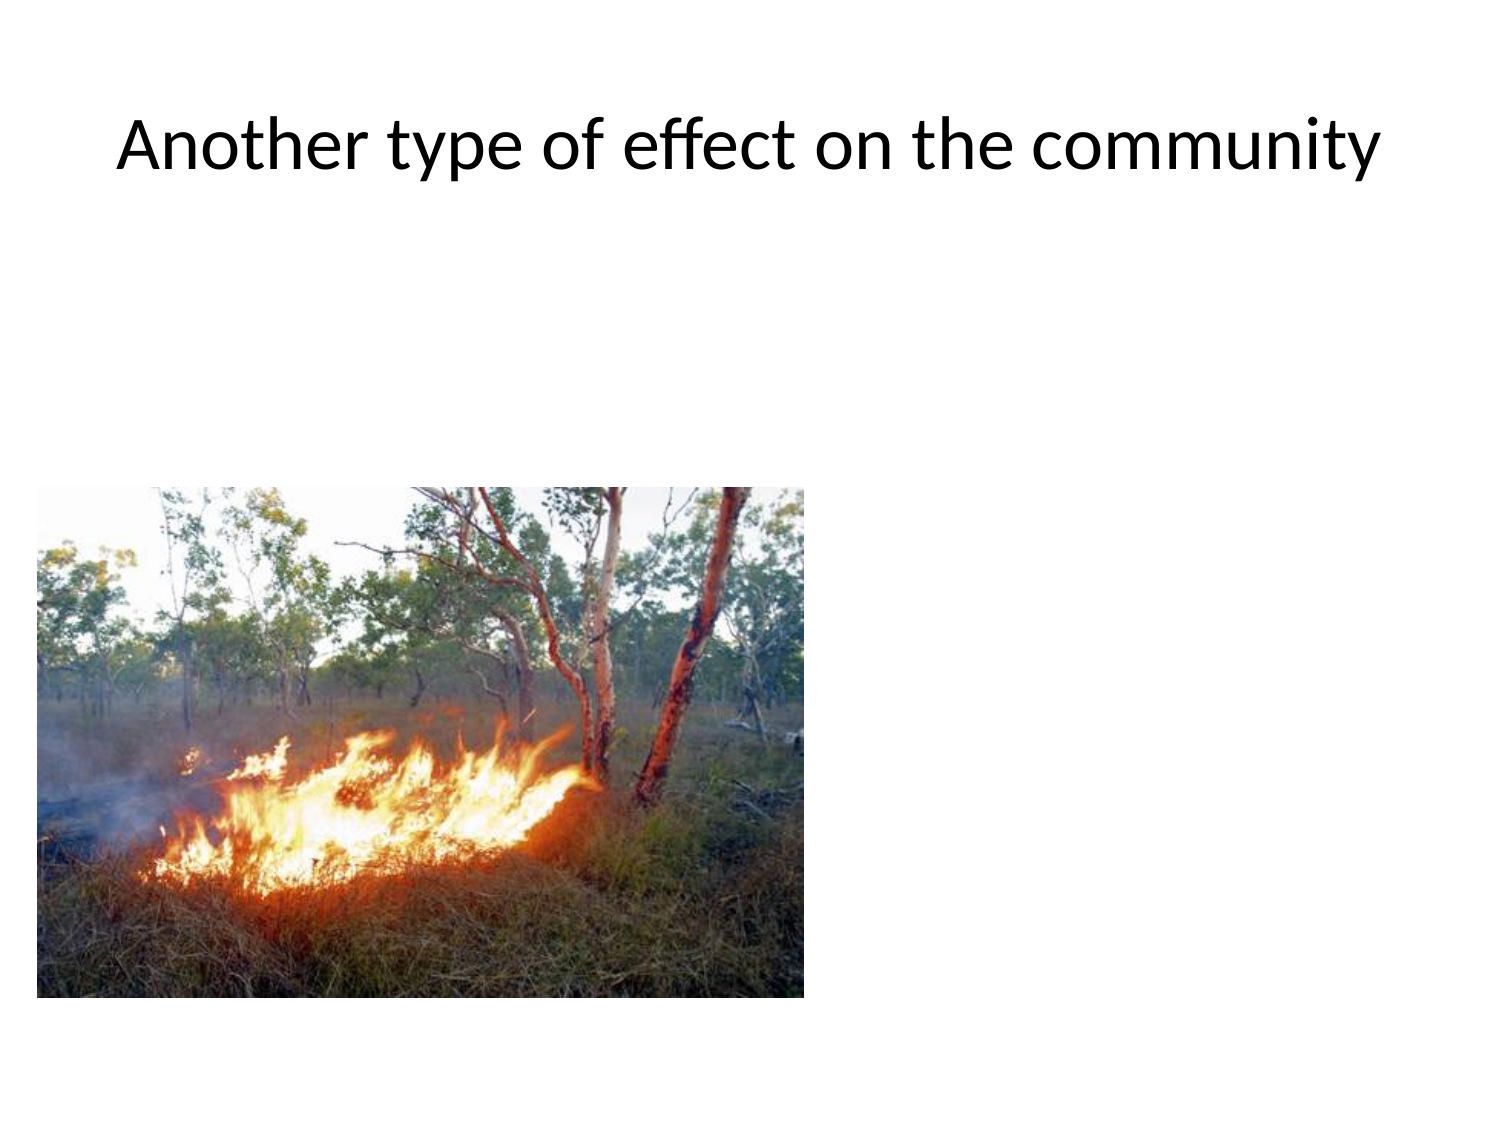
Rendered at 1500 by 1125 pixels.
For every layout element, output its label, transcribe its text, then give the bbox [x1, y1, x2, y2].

picture [37, 487, 804, 998]
title Another type of effect on the community [75, 45, 1425, 233]
